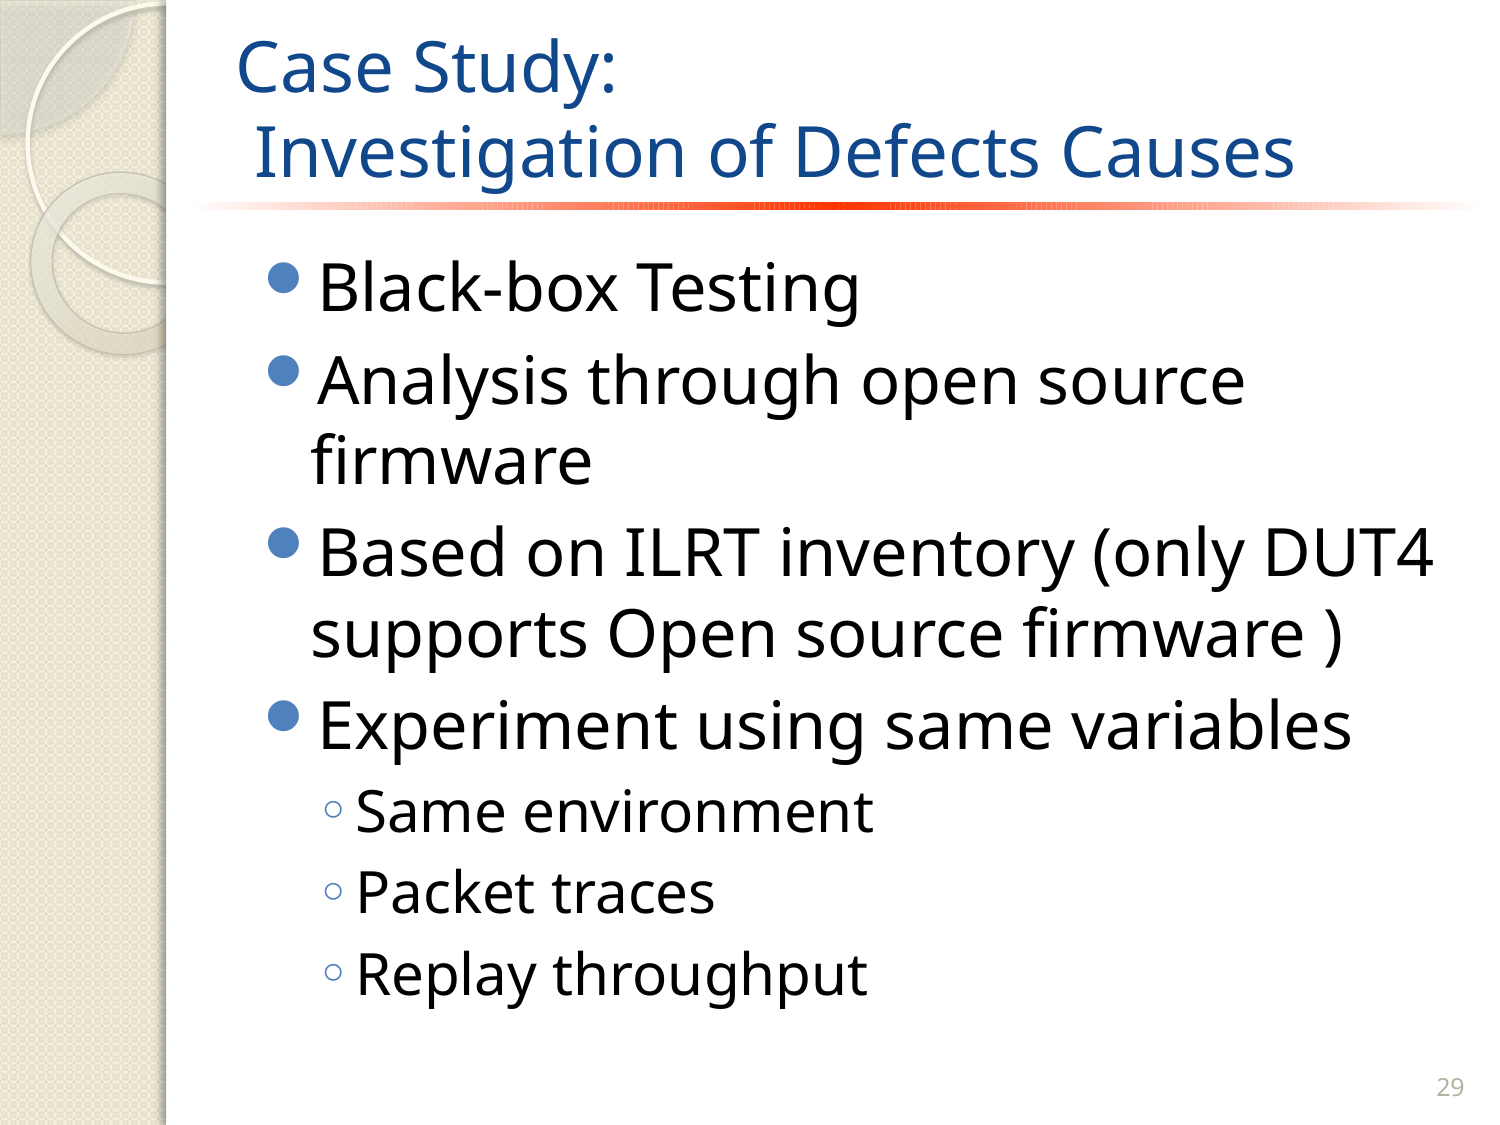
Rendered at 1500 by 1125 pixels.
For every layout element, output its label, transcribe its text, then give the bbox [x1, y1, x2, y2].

slide_number 29 [1413, 1034, 1488, 1113]
list Black-box Testing Analysis through open source firmware Based on ILRT inventory (only DUT4 supports Open source firmware ) Experiment using same variables Same environment Packet traces Replay throughput [235, 237, 1466, 1025]
title Case Study: Investigation of Defects Causes [221, 13, 1451, 201]
